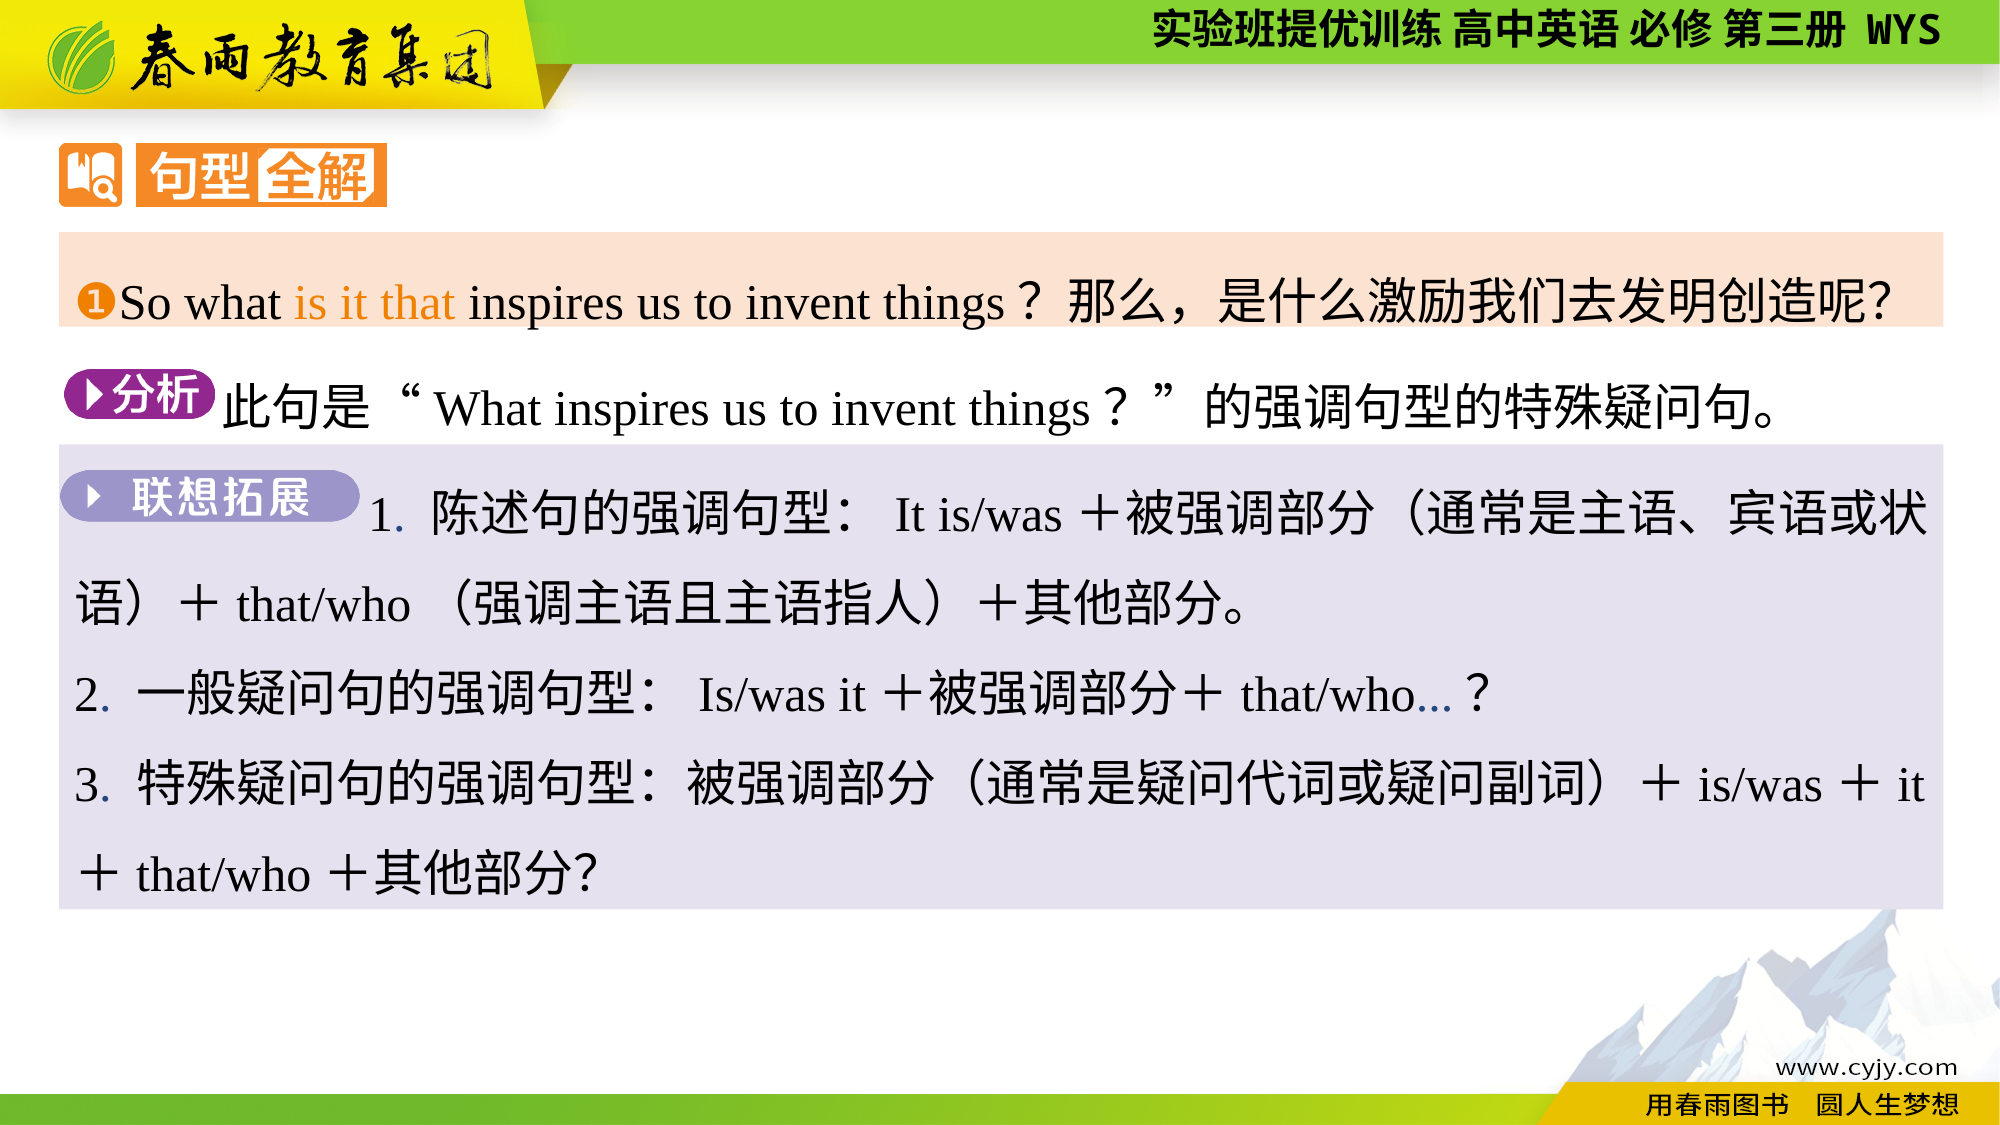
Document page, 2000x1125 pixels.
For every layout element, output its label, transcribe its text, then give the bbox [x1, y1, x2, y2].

list ❶So what is it that inspires us to invent things？那么，是什么激励我们去发明创造呢？ [59, 232, 1944, 327]
text_box 此句是“What inspires us to invent things？”的强调句型的特殊疑问句。 [59, 338, 1944, 443]
text_box 1. 陈述句的强调句型：It is/was＋被强调部分（通常是主语、宾语或状语）＋that/who（强调主语且主语指人）＋其他部分。 2. 一般疑问句的强调句型：Is/was it＋被强调部分＋that/who...？ 3. 特殊疑问句的强调句型：被强调部分（通常是疑问代词或疑问副词）＋is/was＋it＋that/who＋其他部分？ [59, 444, 1944, 910]
picture [0, 0, 2000, 1125]
